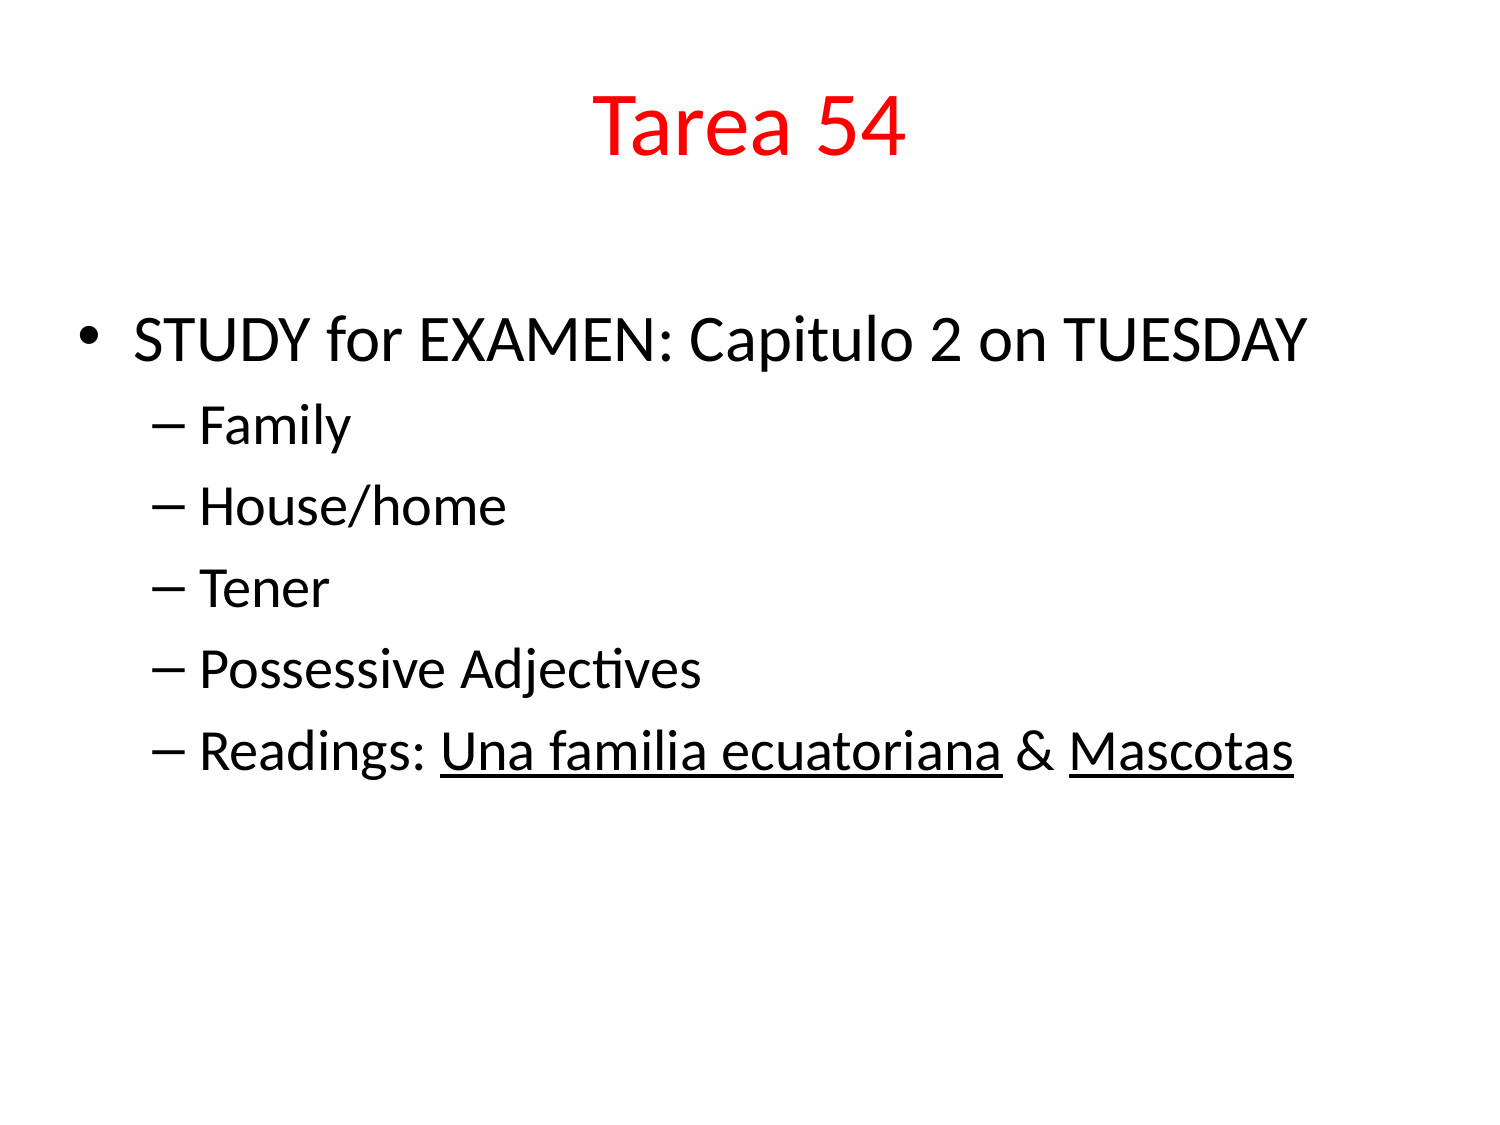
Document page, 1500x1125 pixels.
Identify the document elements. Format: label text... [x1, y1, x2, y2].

list STUDY for EXAMEN: Capitulo 2 on TUESDAY Family House/home Tener Possessive Adjectives Readings: Una familia ecuatoriana & Mascotas [62, 99, 1488, 1125]
text_box Tarea 54 [74, 24, 1425, 213]
